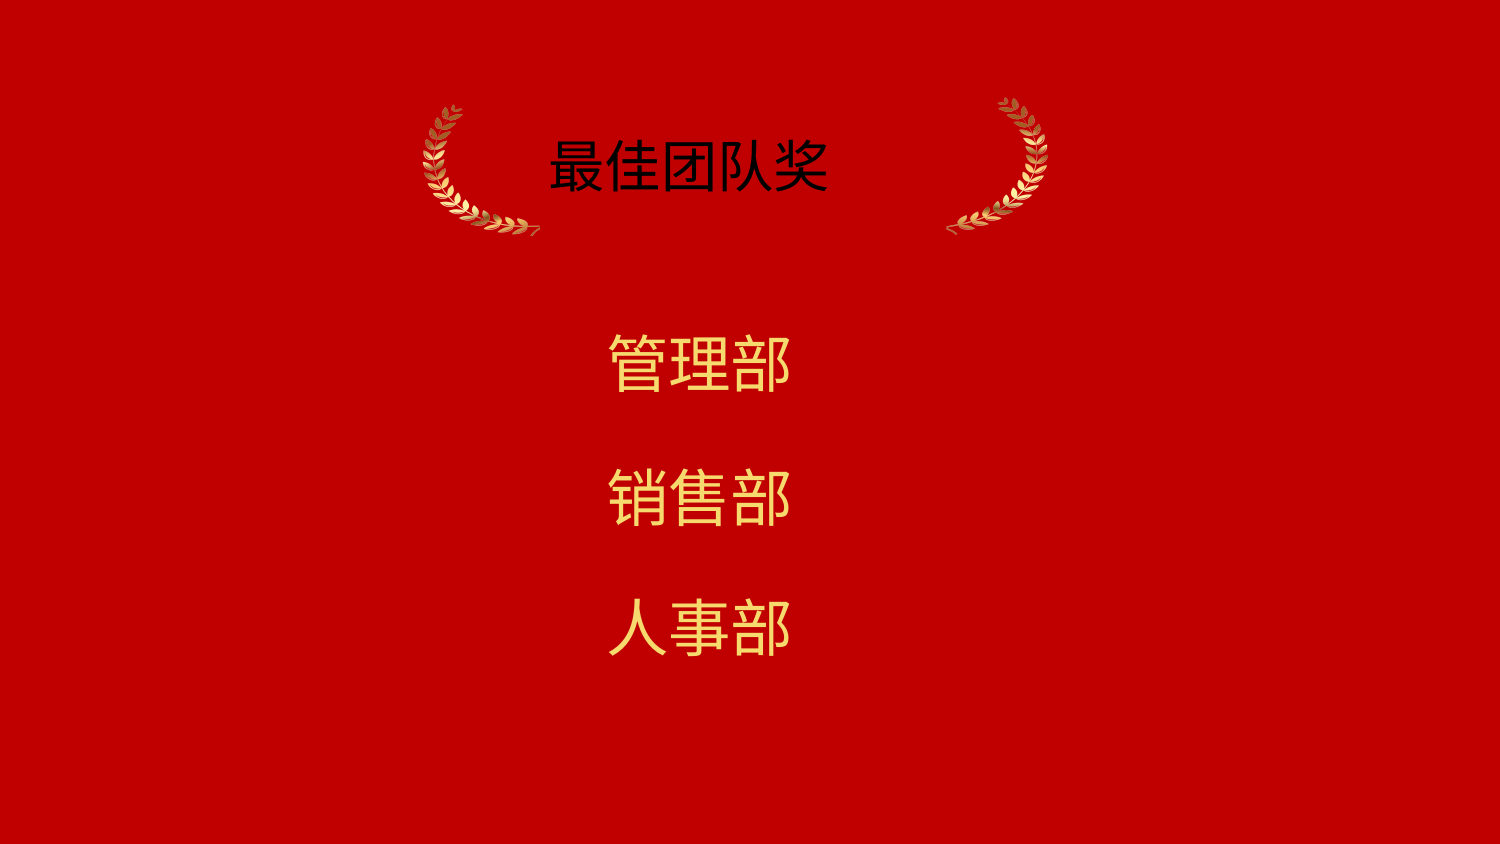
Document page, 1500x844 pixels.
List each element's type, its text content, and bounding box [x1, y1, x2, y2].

text_box 最佳团队奖 [533, 123, 946, 207]
text_box 管理部 [591, 317, 937, 408]
text_box 人事部 [591, 581, 937, 671]
text_box 销售部 [591, 451, 937, 542]
picture [371, 70, 548, 291]
picture [946, 76, 1085, 262]
